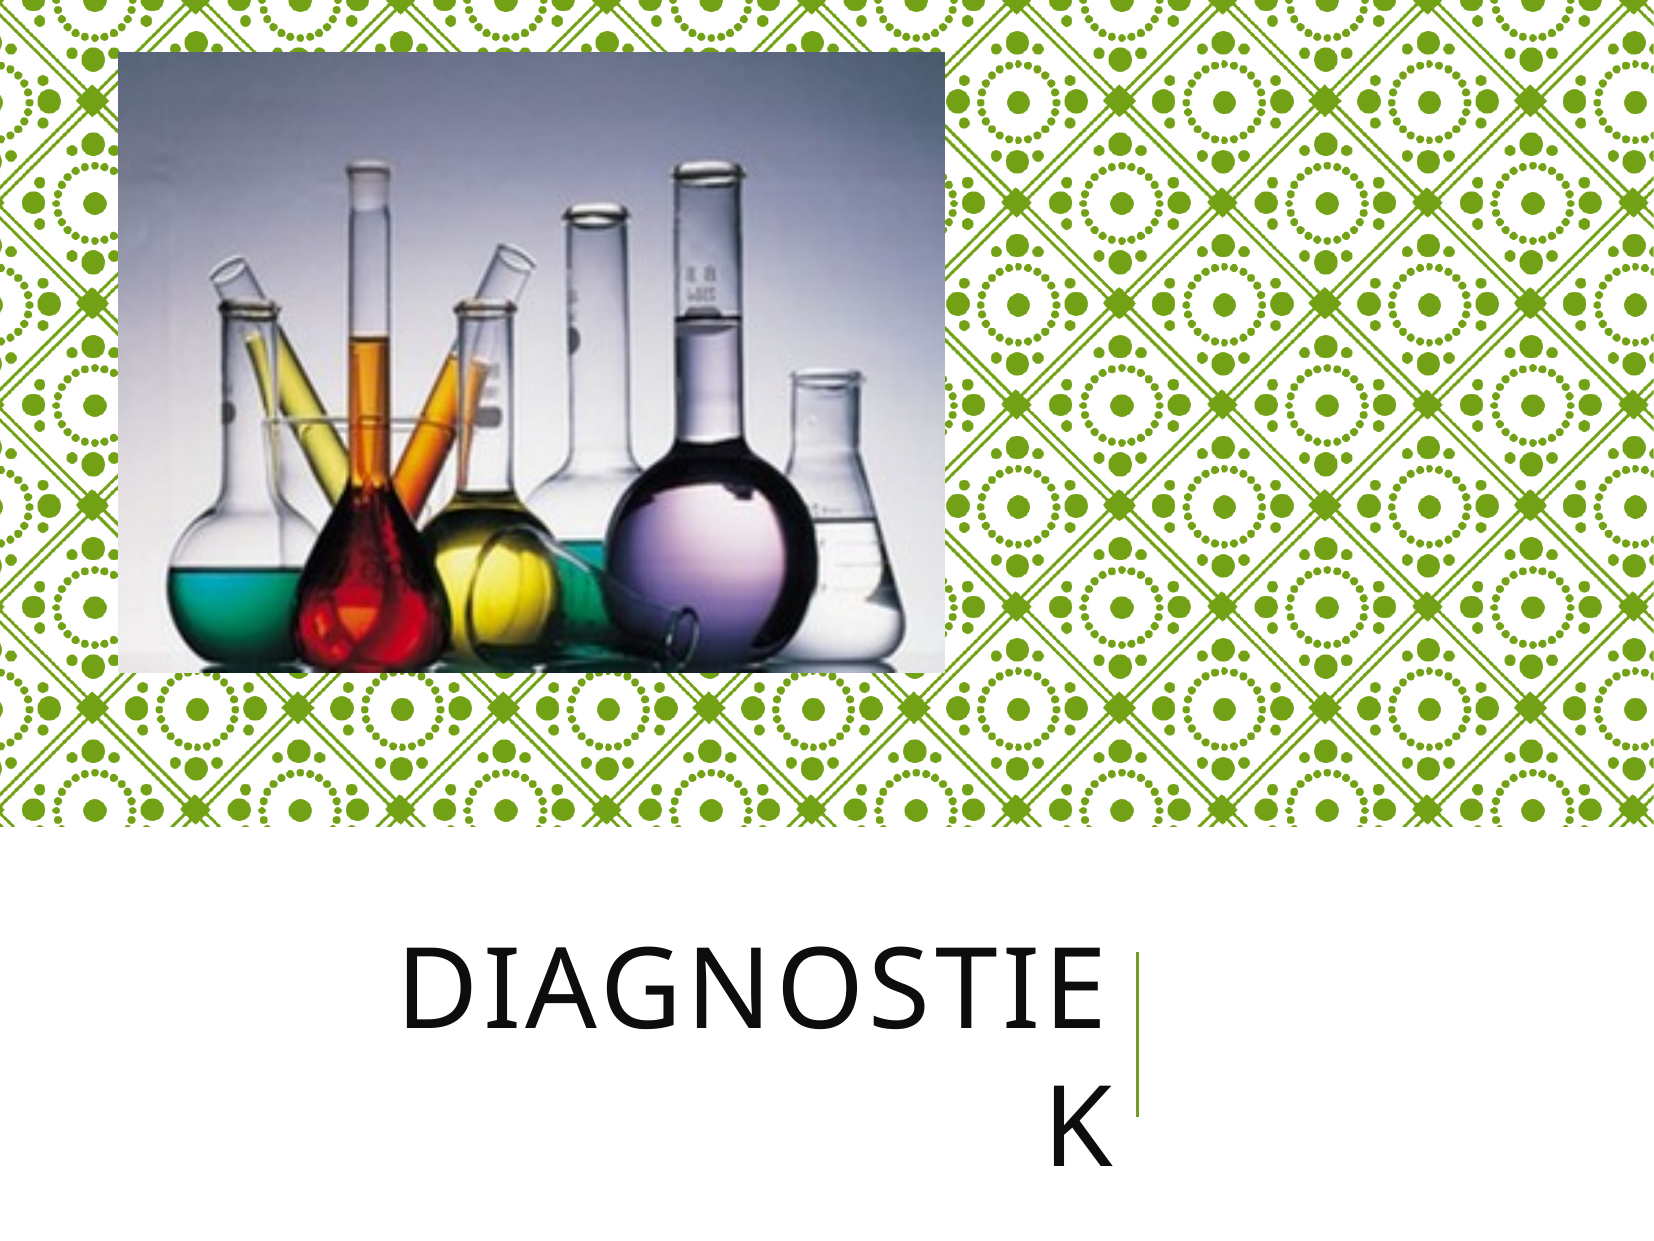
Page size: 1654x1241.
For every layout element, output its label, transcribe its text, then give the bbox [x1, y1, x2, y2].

picture [117, 52, 945, 674]
title Diagnostiek [354, 879, 1128, 1223]
